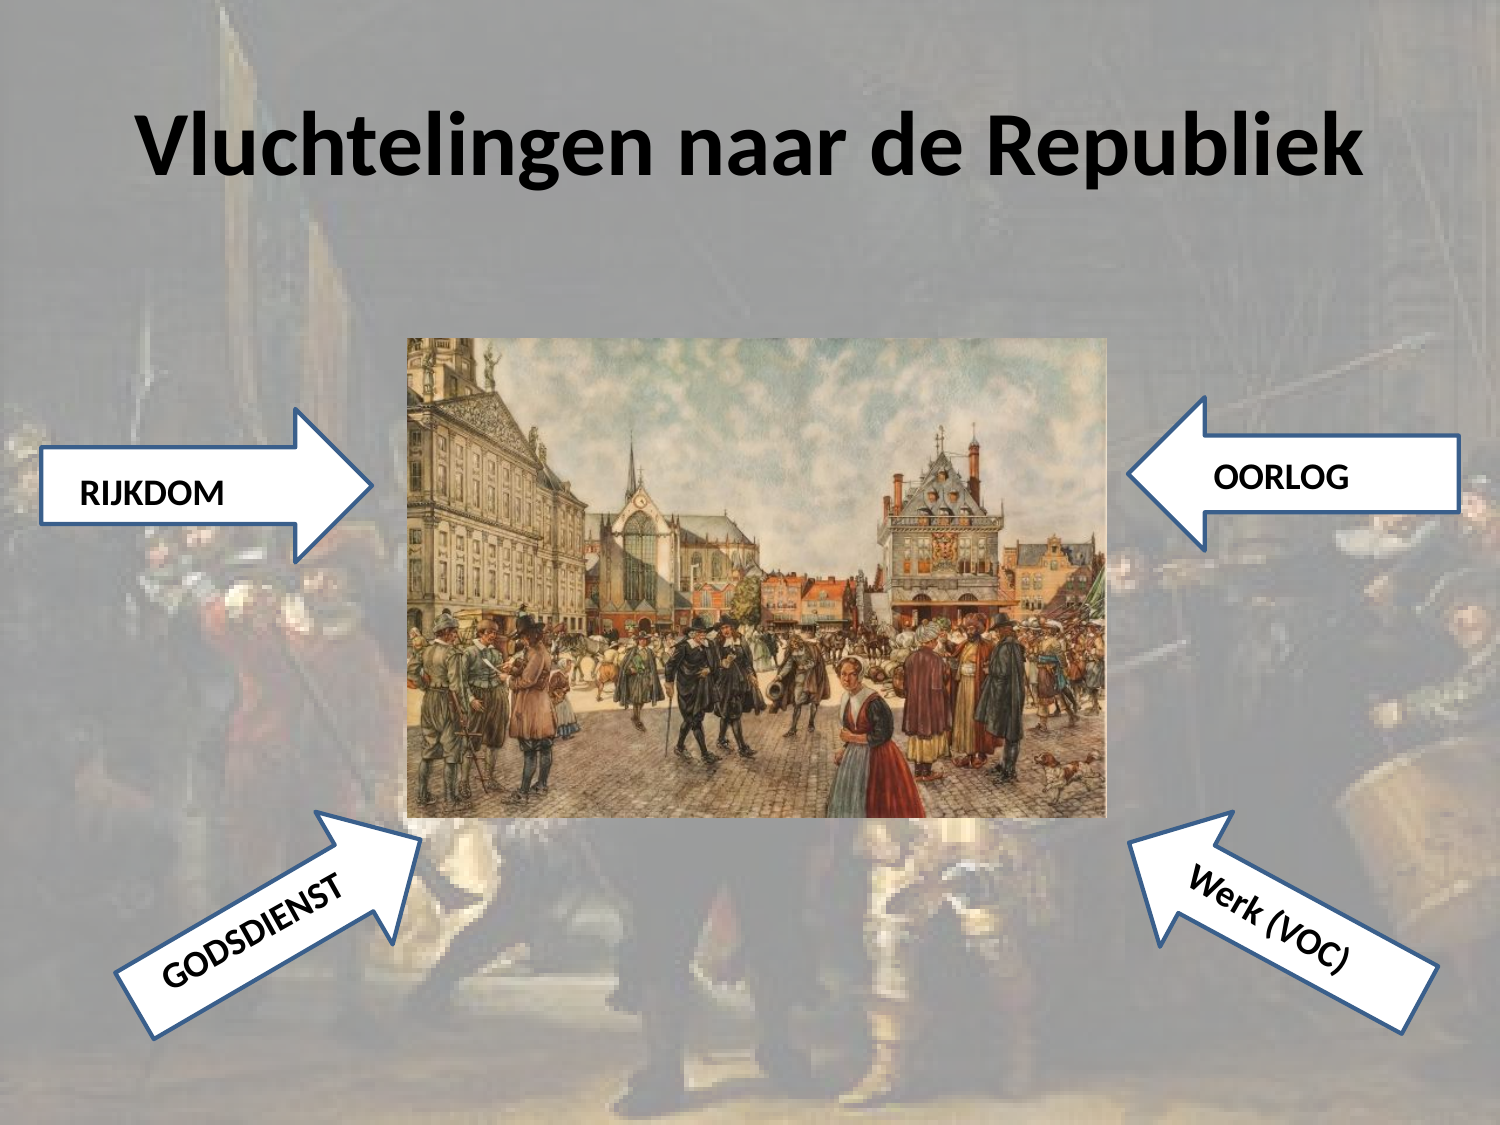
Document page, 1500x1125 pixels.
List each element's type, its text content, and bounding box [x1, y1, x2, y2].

text_box [113, 809, 423, 1042]
text_box RIJKDOM [64, 460, 290, 521]
title Vluchtelingen naar de Republiek [75, 45, 1425, 233]
text_box [1125, 395, 1461, 553]
text_box OORLOG [1198, 444, 1424, 505]
text_box [39, 406, 375, 565]
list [407, 337, 1107, 819]
text_box Werk (VOC) [1163, 838, 1388, 1003]
text_box [1127, 809, 1441, 1036]
text_box GODSDIENST [135, 838, 384, 1014]
